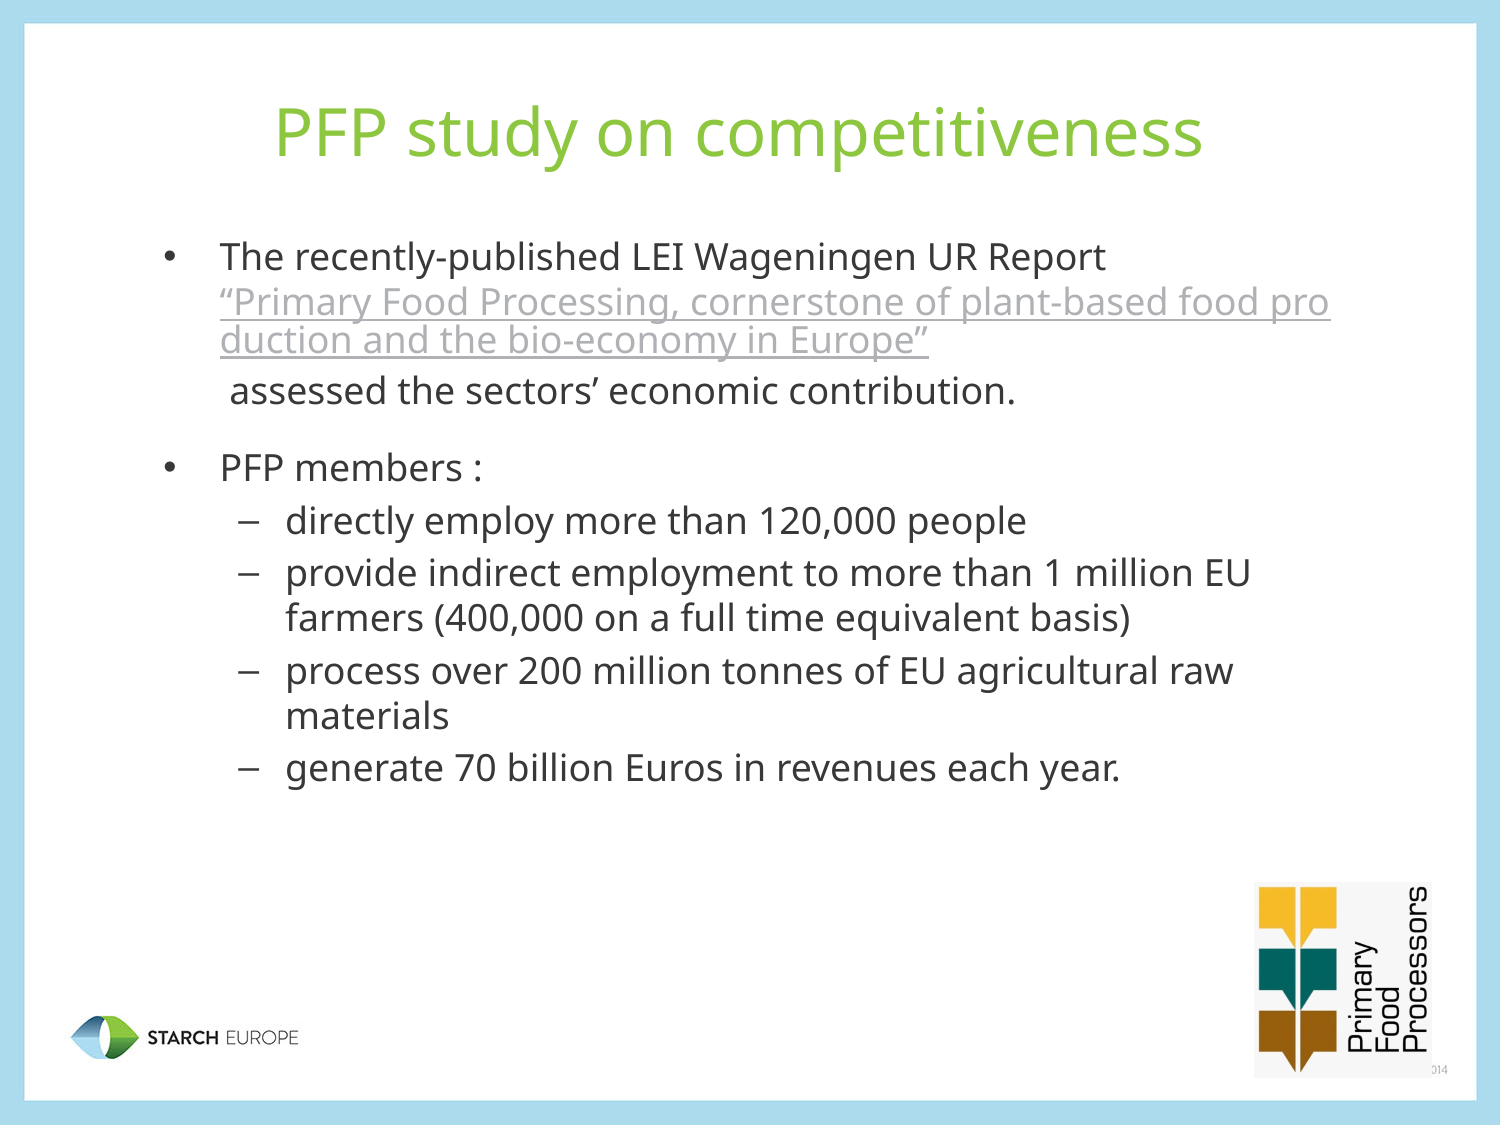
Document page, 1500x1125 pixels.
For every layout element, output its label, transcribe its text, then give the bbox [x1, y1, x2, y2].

list The recently-published LEI Wageningen UR Report “Primary Food Processing, cornerstone of plant-based food production and the bio-economy in Europe” assessed the sectors’ economic contribution. PFP members : directly employ more than 120,000 people provide indirect employment to more than 1 million EU farmers (400,000 on a full time equivalent basis) process over 200 million tonnes of EU agricultural raw materials generate 70 billion Euros in revenues each year. [148, 225, 1357, 975]
picture [0, 0, 1500, 1125]
title PFP study on competitiveness [78, 69, 1401, 190]
